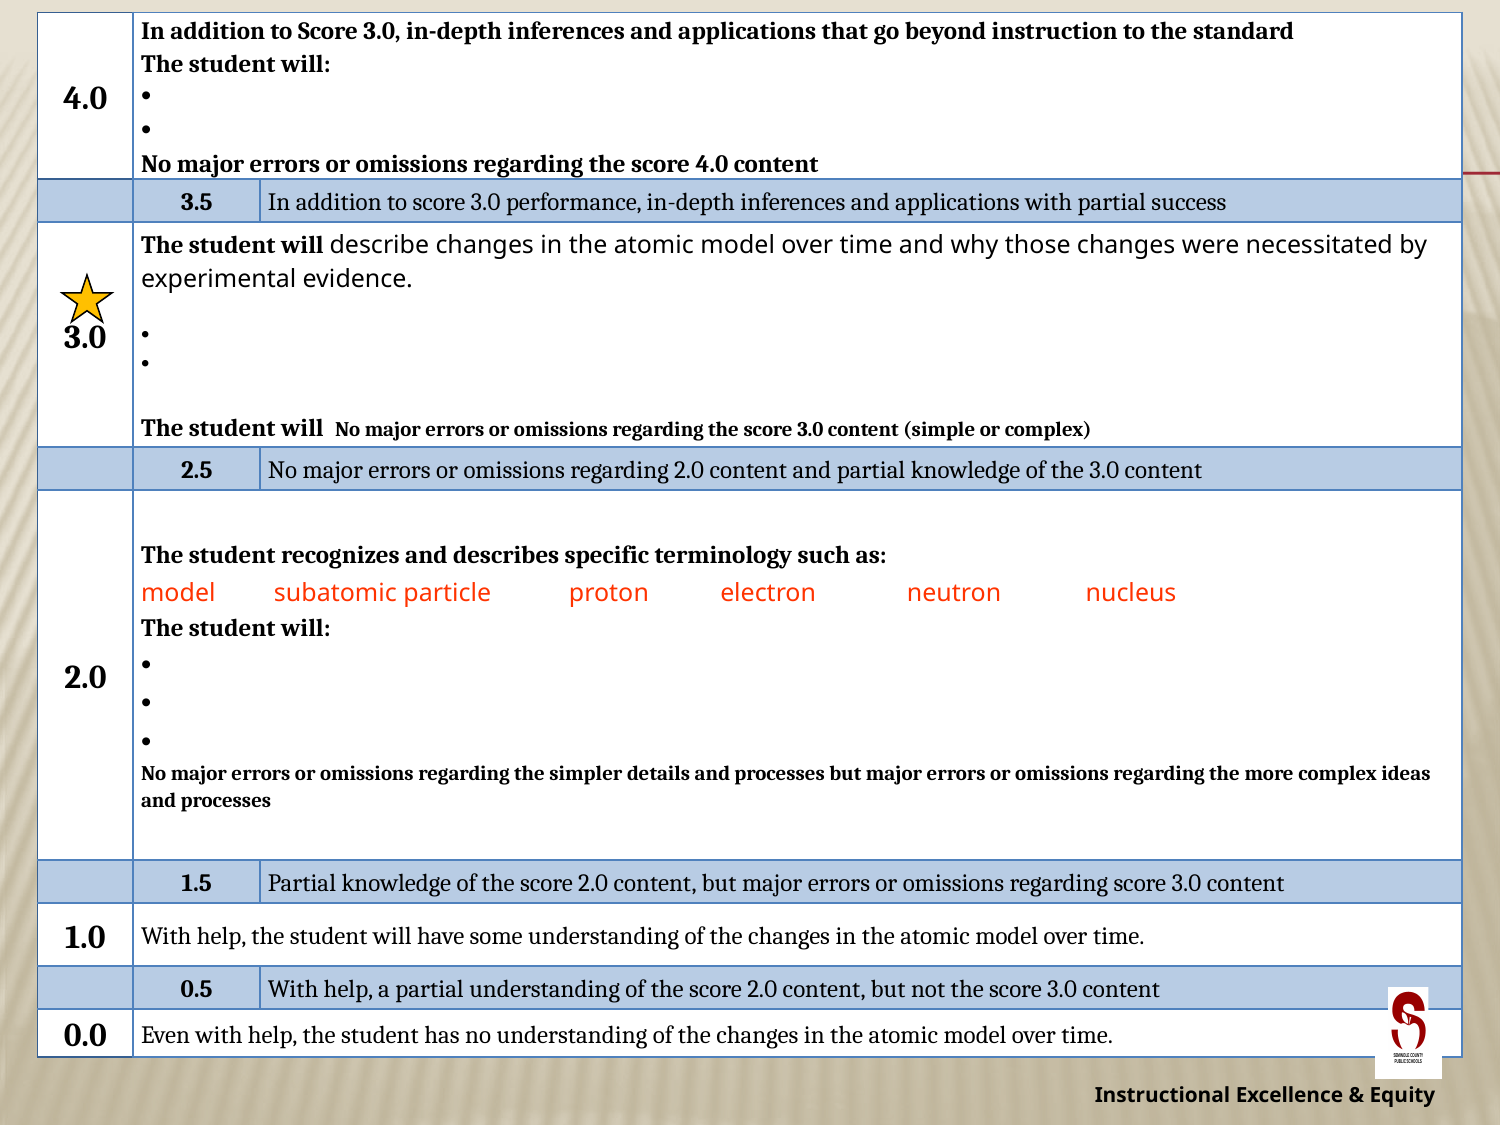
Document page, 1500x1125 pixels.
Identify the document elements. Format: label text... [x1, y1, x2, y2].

table_cell Even with help, the student has no understanding of the changes in the atomic model over time. [134, 1010, 1364, 1056]
table_cell 2.0 [38, 491, 132, 859]
table_cell With help, a partial understanding of the score 2.0 content, but not the score 3.0 content [261, 967, 1461, 1008]
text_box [1374, 987, 1443, 1085]
table_cell 3.5 [134, 180, 259, 221]
table_cell In addition to score 3.0 performance, in-depth inferences and applications with partial success [261, 180, 1461, 221]
table_cell No major errors or omissions regarding 2.0 content and partial knowledge of the 3.0 content [261, 448, 1461, 489]
table_cell 1.5 [134, 861, 259, 902]
table_cell With help, the student will have some understanding of the changes in the atomic model over time. [134, 904, 1461, 965]
table_cell Partial knowledge of the score 2.0 content, but major errors or omissions regarding score 3.0 content [261, 861, 1461, 902]
table_cell [38, 448, 132, 489]
table_header In addition to Score 3.0, in-depth inferences and applications that go beyond instruction to the standard The student will: No major errors or omissions regarding the score 4.0 content [134, 13, 1461, 178]
table_cell The student recognizes and describes specific terminology such as: model subatomic particle proton electron neutron nucleus The student will: No major errors or omissions regarding the simpler details and processes but major errors or omissions regarding the more complex ideas and processes [134, 491, 1461, 859]
table_header 4.0 [38, 13, 132, 178]
table_cell 3.0 [38, 223, 132, 446]
table_cell 2.5 [134, 448, 259, 489]
table_cell 1.0 [38, 904, 132, 965]
text_box Instructional Excellence & Equity [975, 1074, 1450, 1115]
table_cell [38, 967, 132, 1008]
table_cell [38, 180, 132, 221]
table_cell 0.0 [38, 1010, 132, 1056]
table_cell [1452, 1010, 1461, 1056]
table_cell 0.5 [134, 967, 259, 1008]
table_cell [38, 861, 132, 902]
text_box [62, 274, 112, 322]
table_cell The student will describe changes in the atomic model over time and why those changes were necessitated by experimental evidence. The student will No major errors or omissions regarding the score 3.0 content (simple or complex) [134, 223, 1461, 446]
